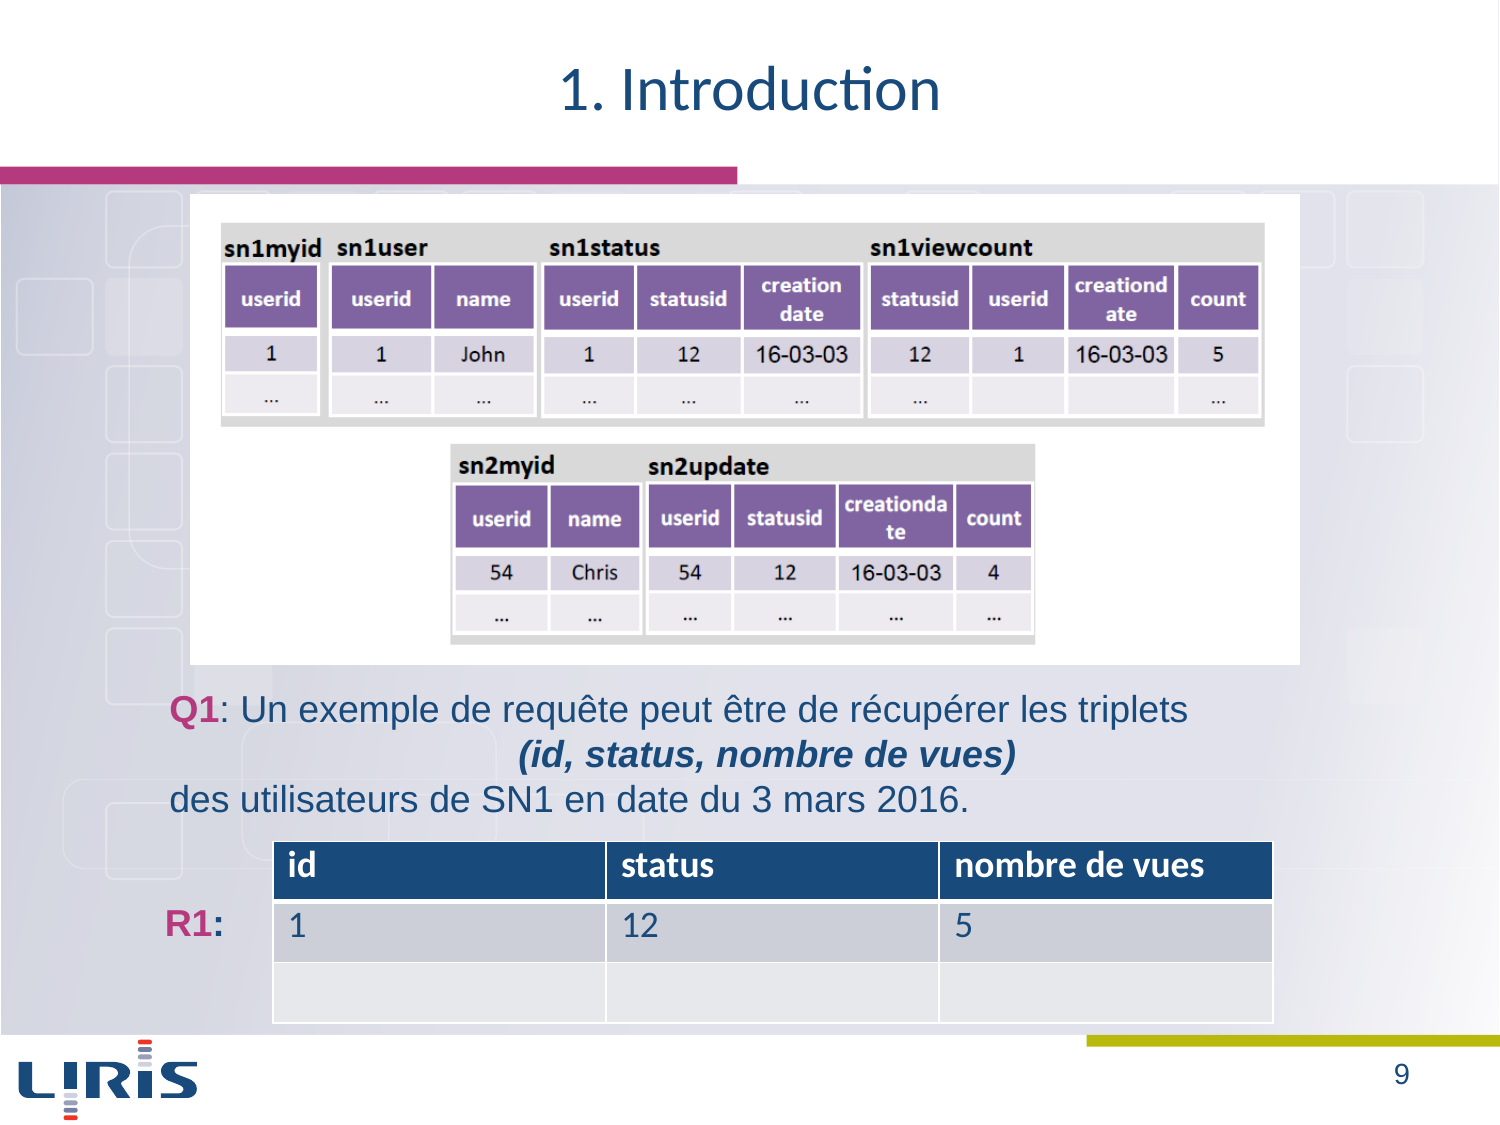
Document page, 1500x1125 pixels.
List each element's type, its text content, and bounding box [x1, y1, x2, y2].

text_box Q1: Un exemple de requête peut être de récupérer les triplets (id, status, nombre de vues) des utilisateurs de SN1 en date du 3 mars 2016. [154, 677, 1391, 828]
table_cell 1 [274, 904, 605, 962]
text_box R1: [150, 891, 273, 952]
table_cell 5 [940, 904, 1272, 962]
table_header status [607, 842, 938, 899]
picture [1, 185, 1499, 1034]
table_cell [607, 963, 938, 1022]
table_header nombre de vues [940, 842, 1272, 899]
title 1. Introduction [75, 38, 1425, 132]
table_header id [274, 842, 605, 899]
slide_number 9 [1230, 1042, 1425, 1103]
table_cell 12 [607, 904, 938, 962]
table_cell [274, 963, 605, 1022]
table_cell [940, 963, 1272, 1022]
